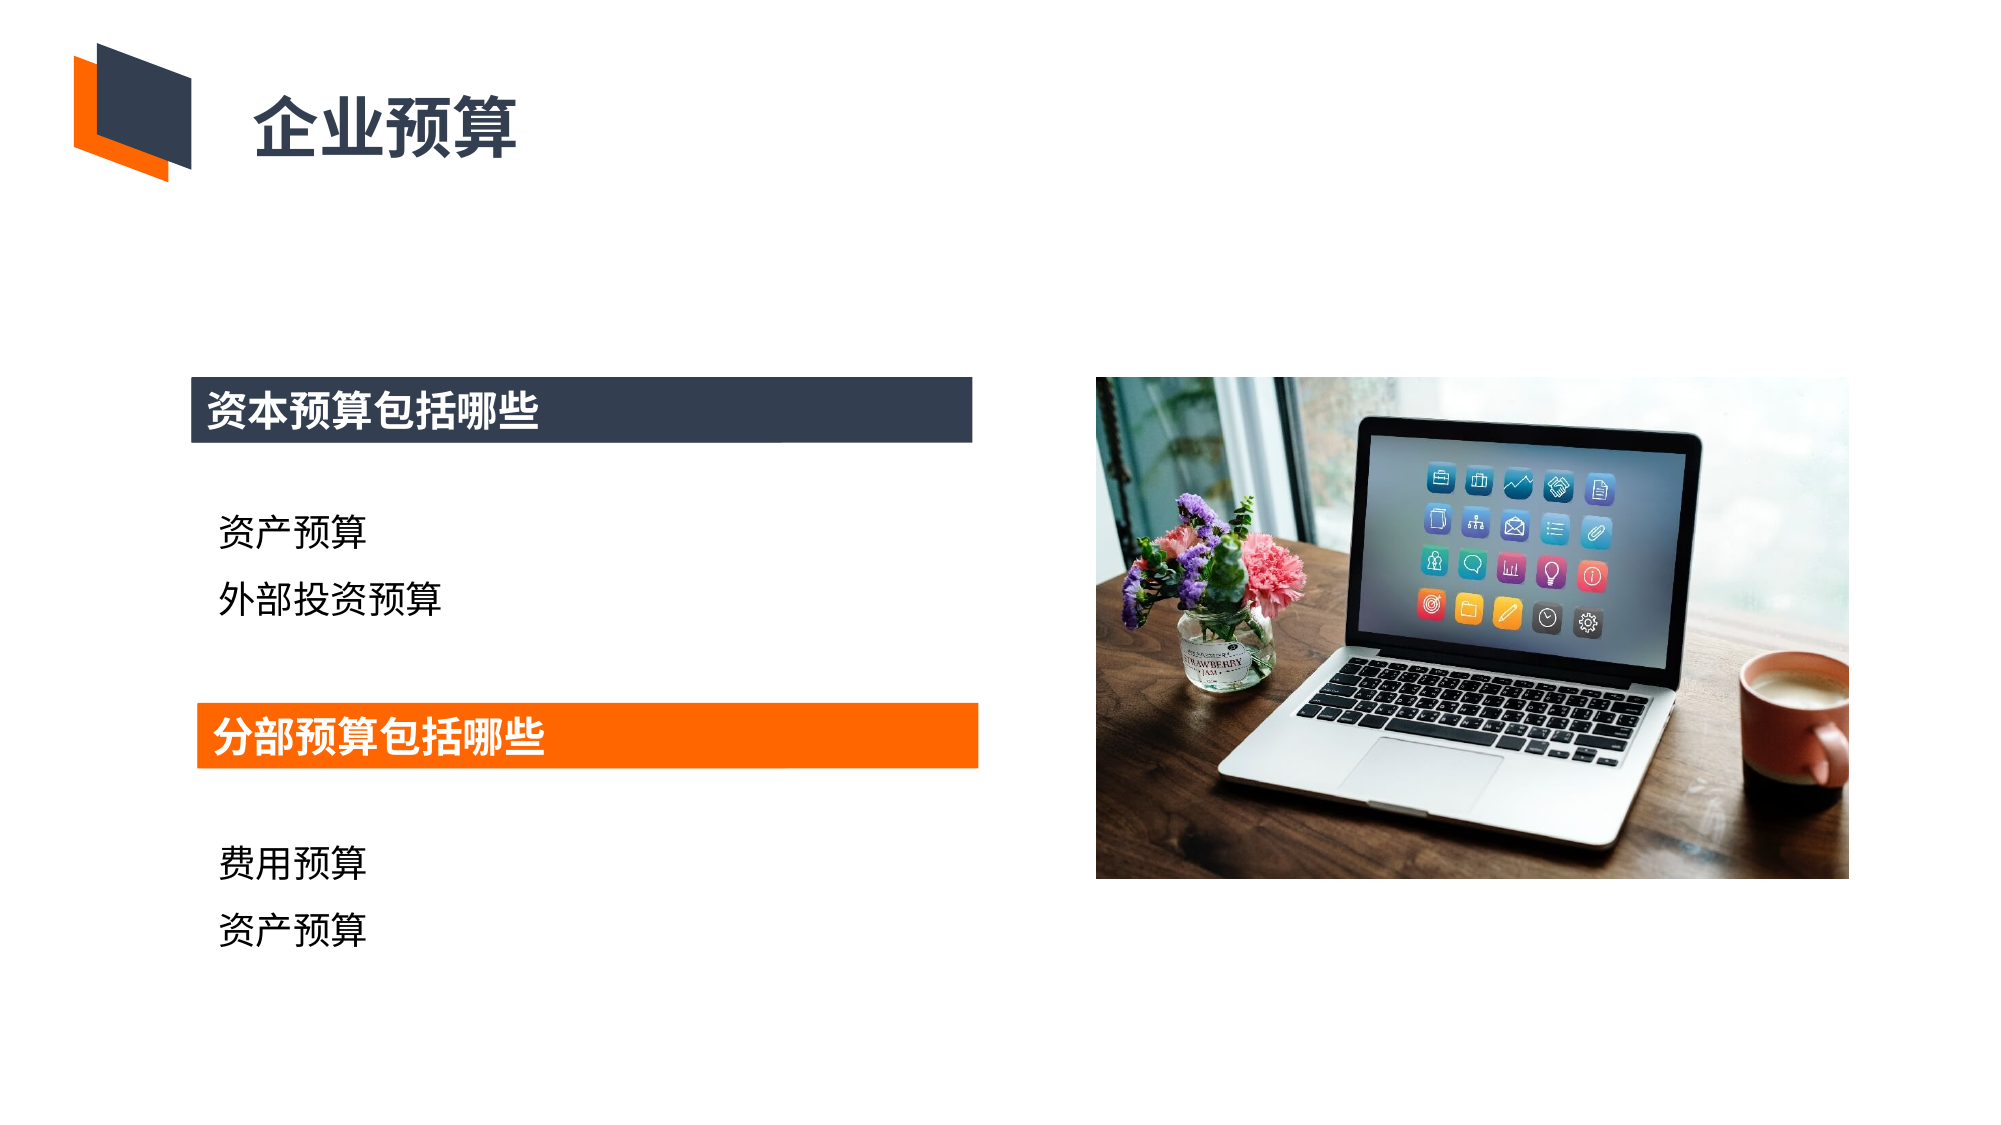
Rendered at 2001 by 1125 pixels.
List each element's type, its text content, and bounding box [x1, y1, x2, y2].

text_box 企业预算 [237, 43, 626, 218]
text_box 资产预算 外部投资预算 [203, 478, 665, 629]
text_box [197, 702, 979, 770]
picture [1096, 377, 1849, 879]
text_box 费用预算 资产预算 [203, 809, 665, 960]
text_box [191, 376, 973, 444]
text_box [73, 42, 192, 183]
